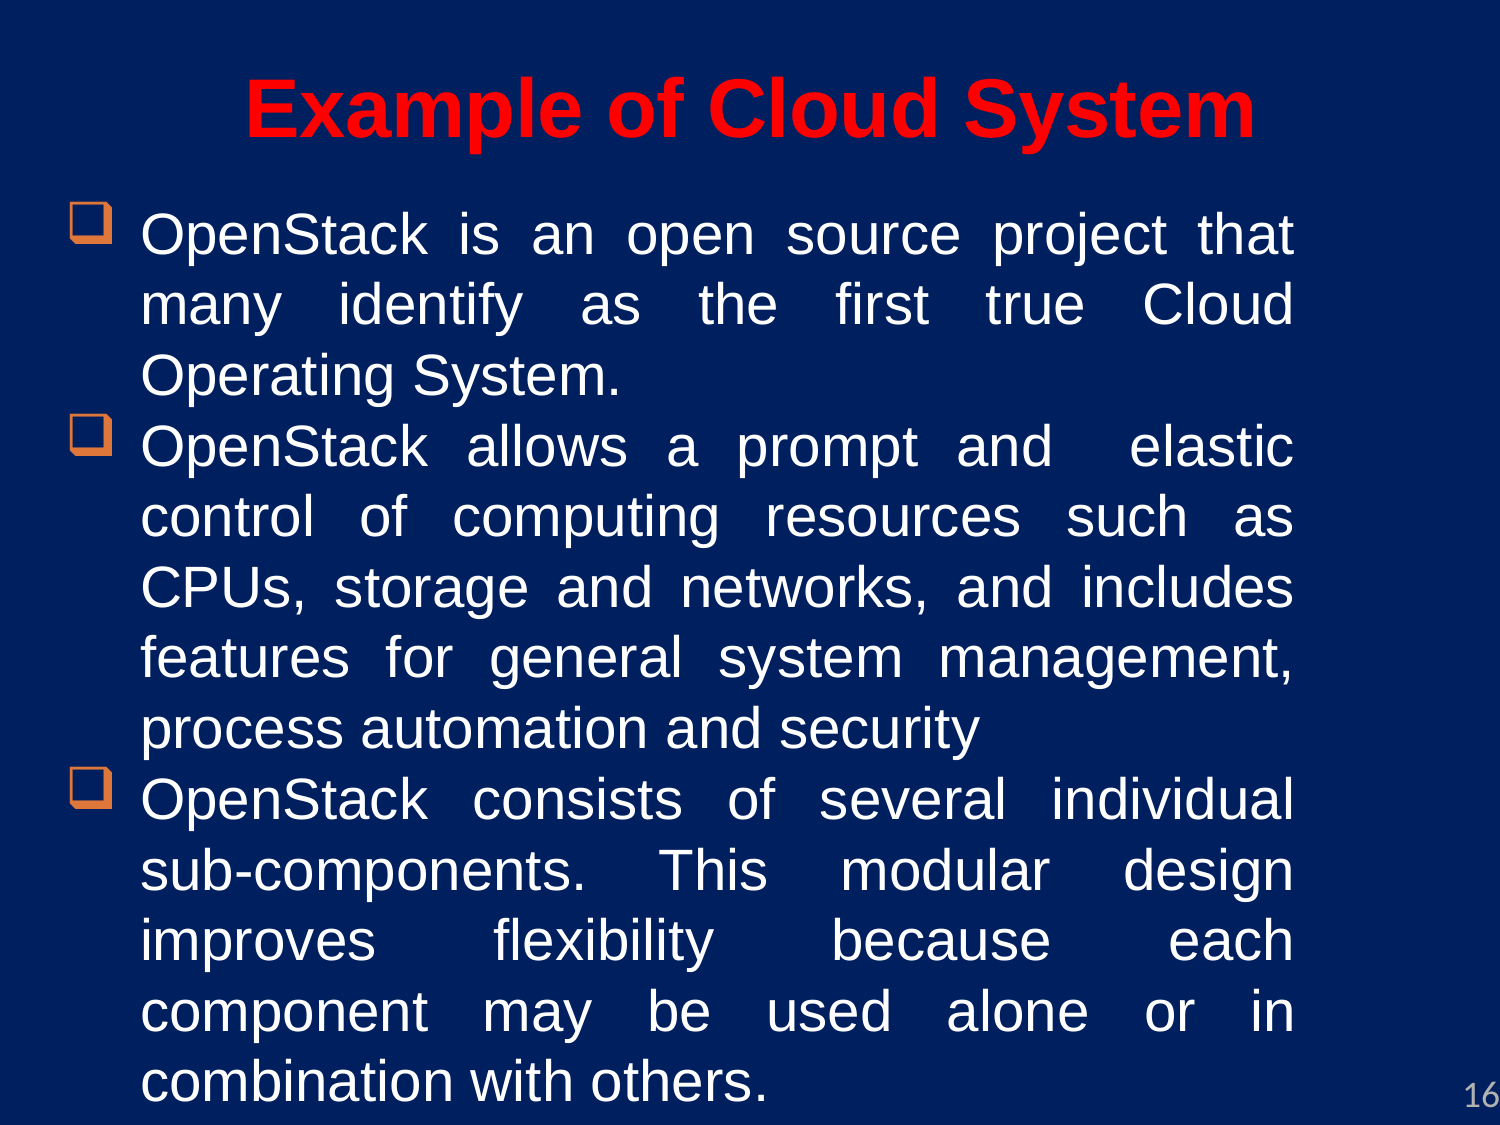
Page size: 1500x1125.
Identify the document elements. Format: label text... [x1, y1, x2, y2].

list OpenStack is an open source project that many identify as the first true Cloud Operating System. OpenStack allows a prompt and elastic control of computing resources such as CPUs, storage and networks, and includes features for general system management, process automation and security OpenStack consists of several individual sub-components. This modular design improves flexibility because each component may be used alone or in combination with others. [62, 254, 1437, 1124]
text_box Example of Cloud System [44, 53, 1456, 254]
slide_number 16 [1437, 1069, 1500, 1125]
